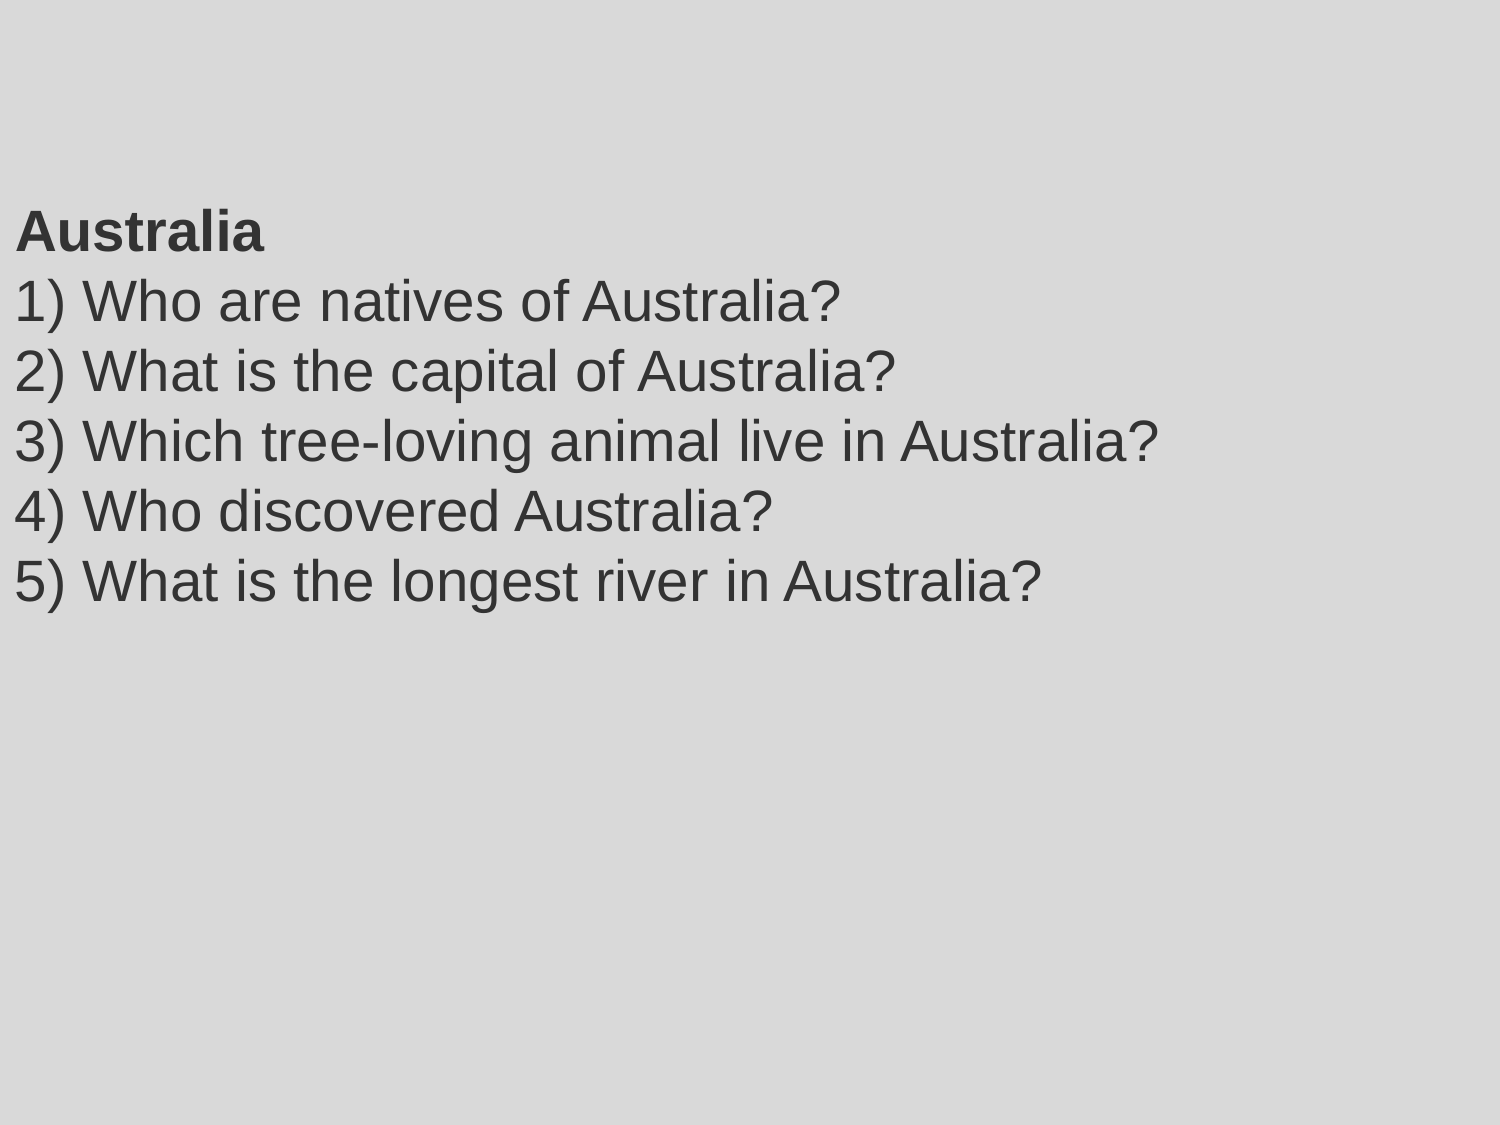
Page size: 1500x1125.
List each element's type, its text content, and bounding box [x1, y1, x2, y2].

text_box Australia 1) Who are natives of Australia? 2) What is the capital of Australia? 3) Which tree-loving animal live in Australia? 4) Who discovered Australia? 5) What is the longest river in Australia? [0, 186, 1500, 621]
